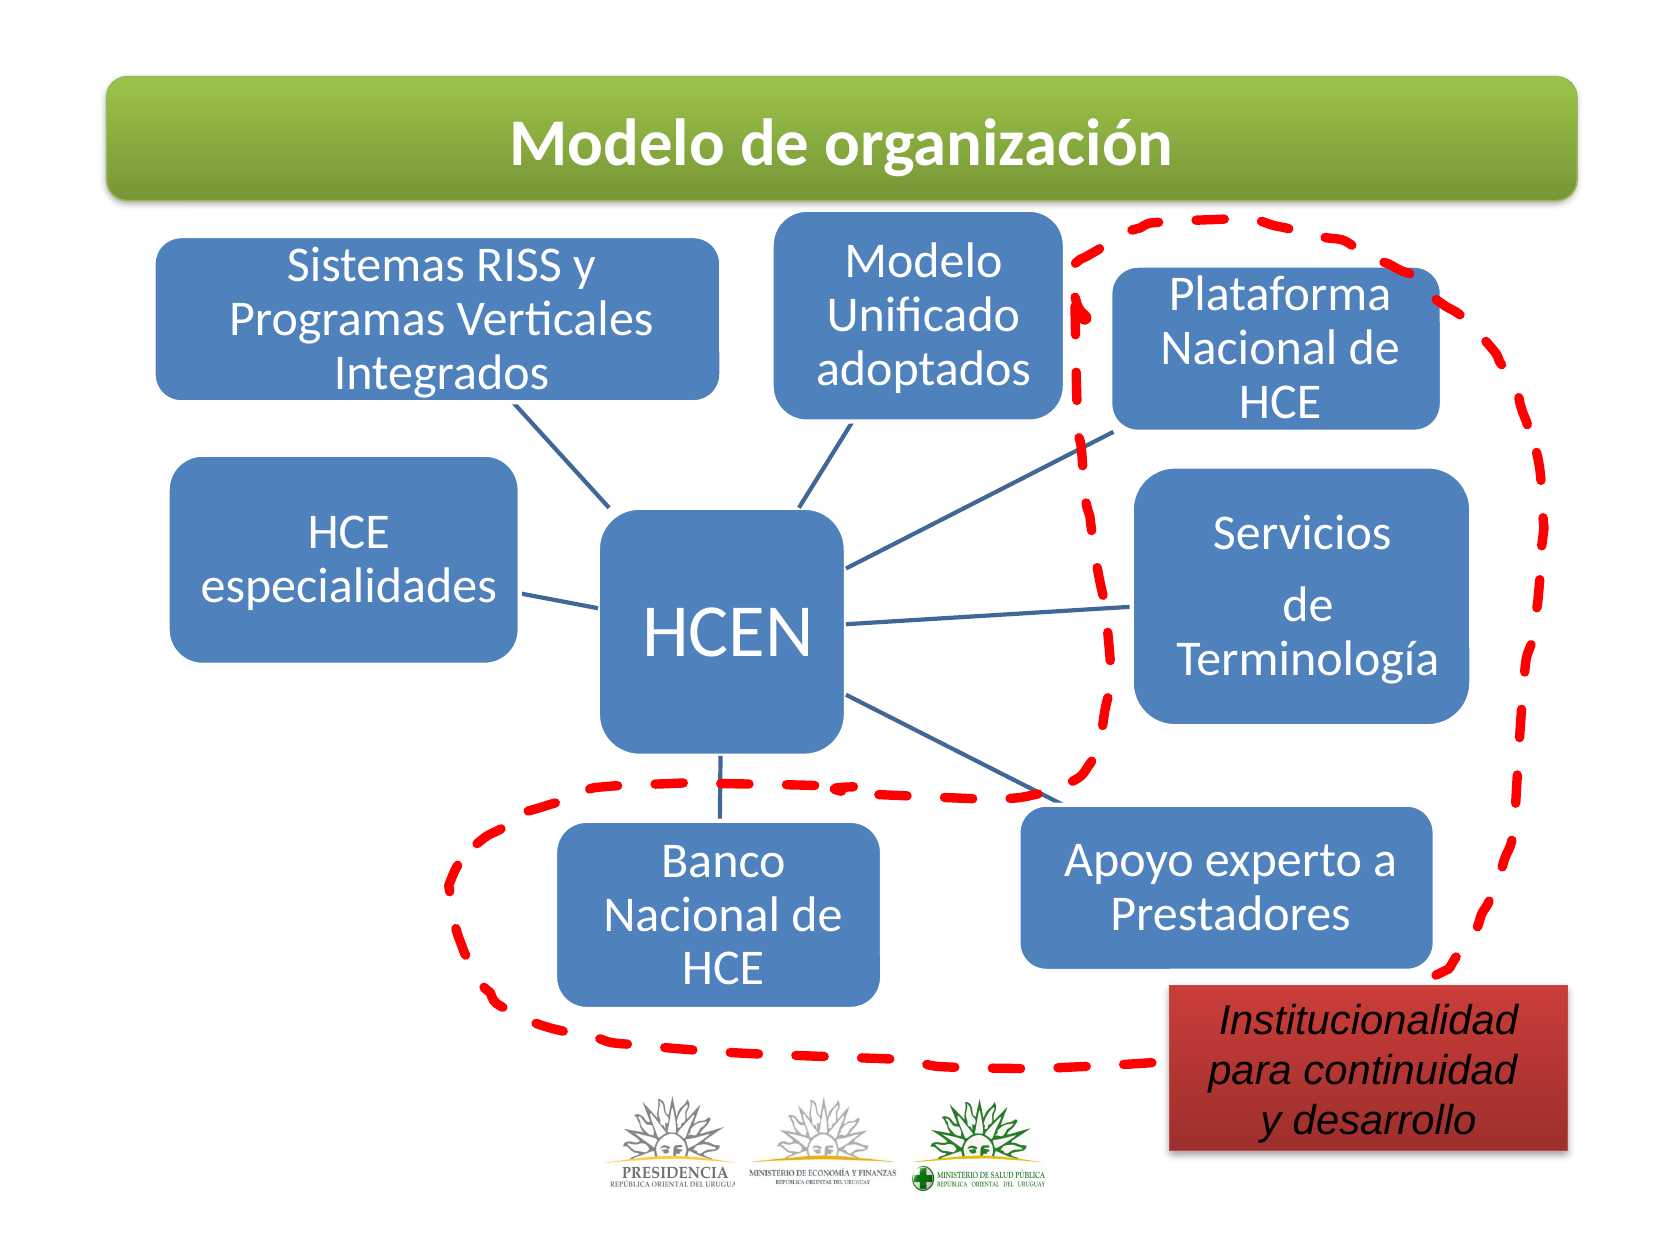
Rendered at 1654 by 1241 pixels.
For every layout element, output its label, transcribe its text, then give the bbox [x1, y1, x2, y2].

text_box Institucionalidad para continuidad y desarrollo [1169, 985, 1568, 1151]
text_box [1518, 394, 1546, 779]
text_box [602, 1069, 1045, 1215]
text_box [153, 218, 1513, 1046]
text_box Modelo de organización [105, 75, 1578, 202]
text_box [759, 1054, 1164, 1070]
